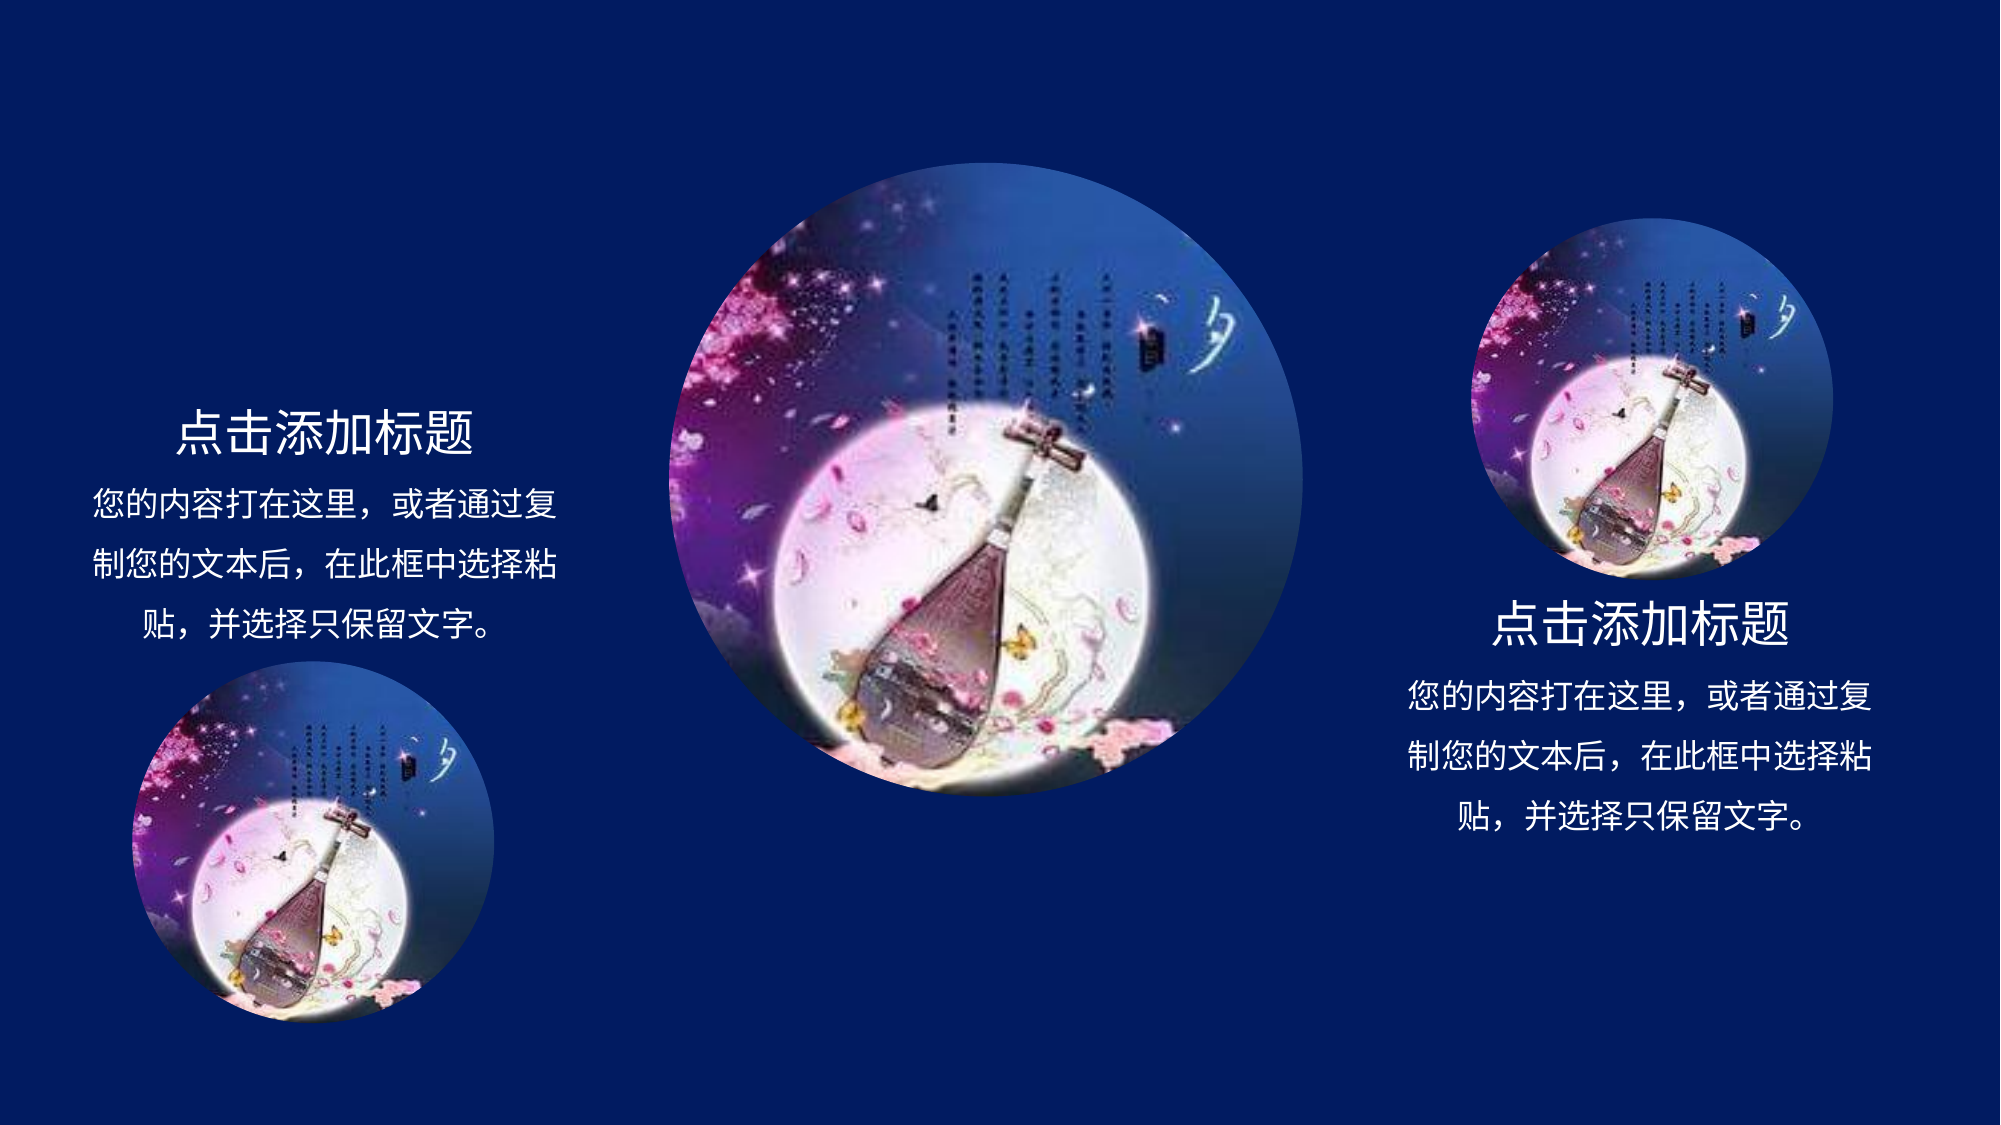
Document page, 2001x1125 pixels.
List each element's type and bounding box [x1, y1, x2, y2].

text_box [56, 393, 594, 605]
picture [132, 661, 495, 1024]
picture [1471, 218, 1834, 581]
picture [669, 162, 1303, 797]
text_box [1372, 585, 1909, 797]
